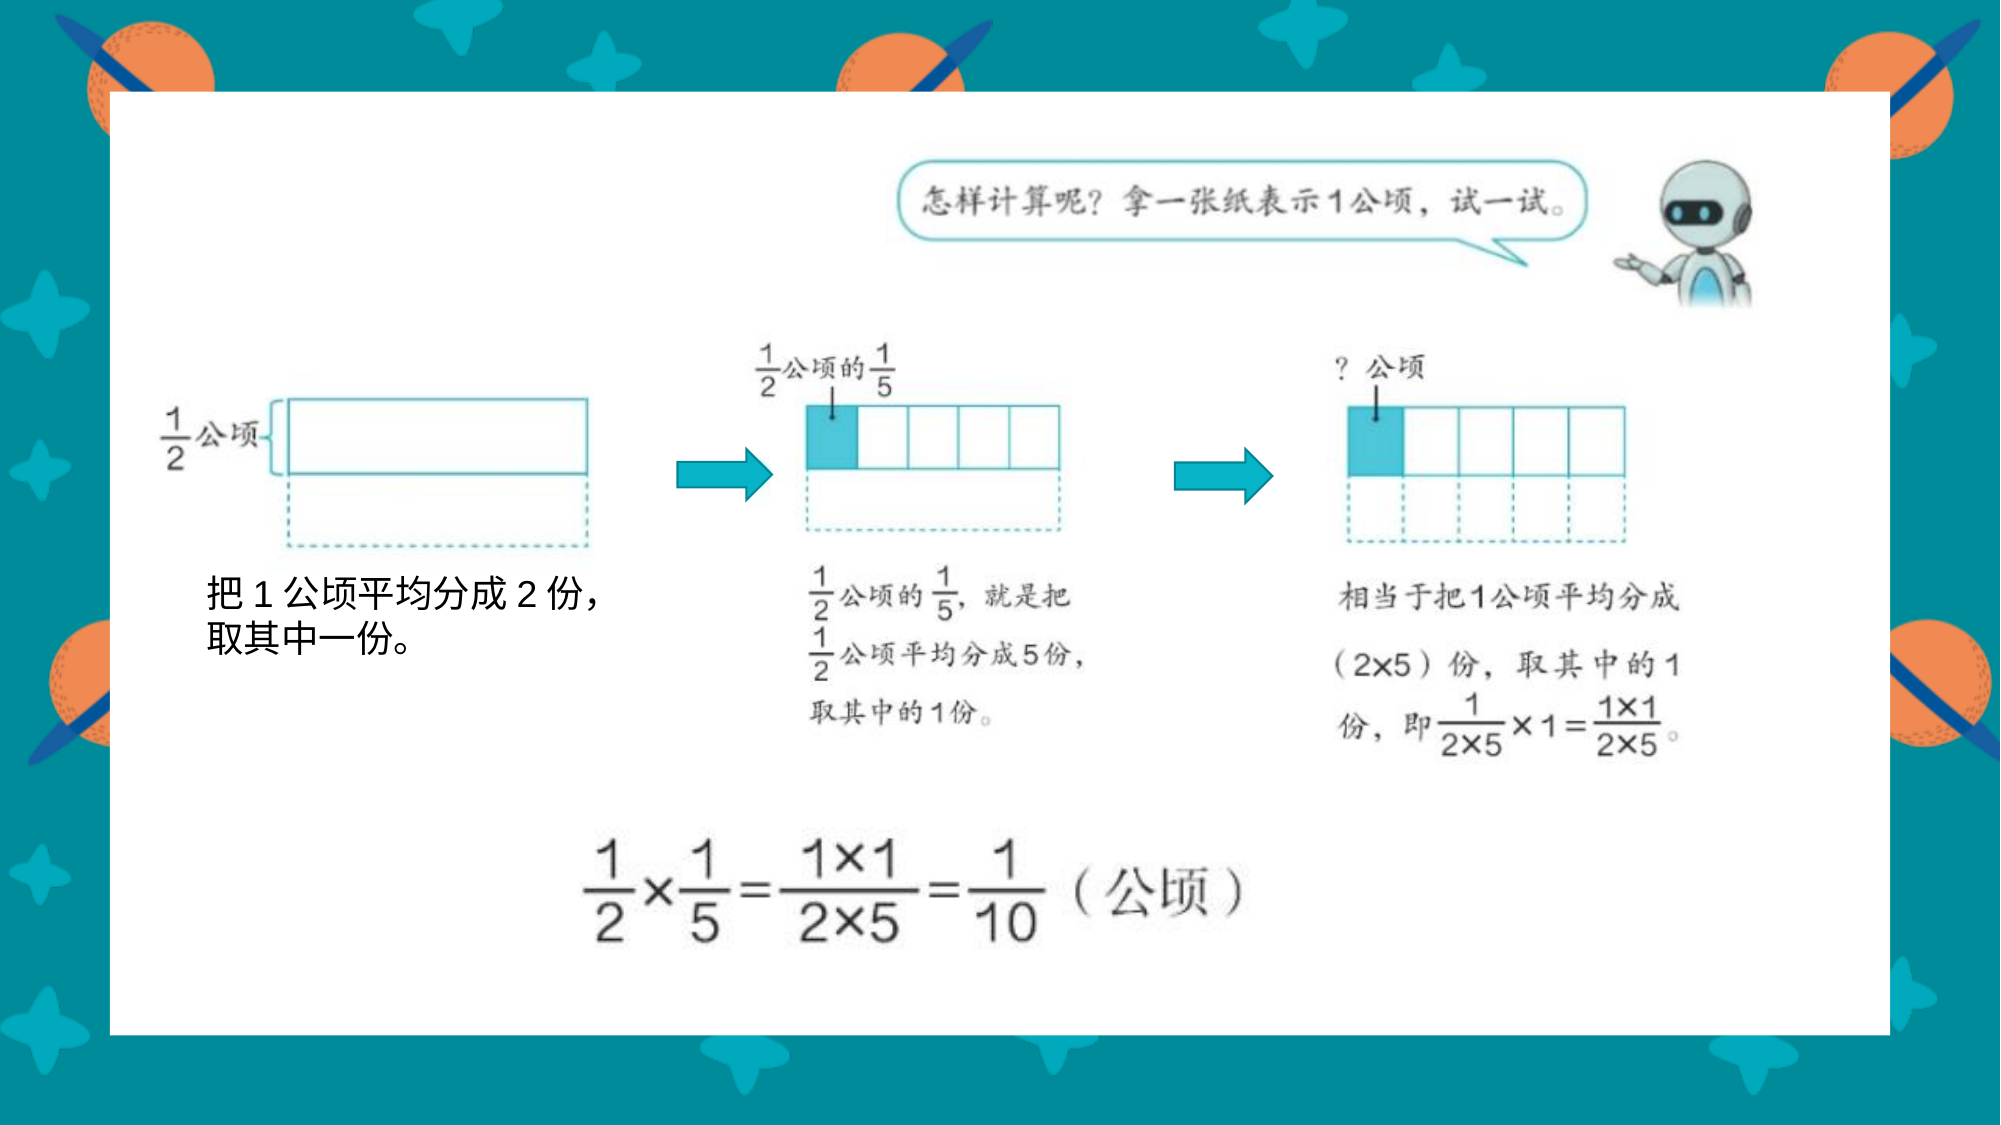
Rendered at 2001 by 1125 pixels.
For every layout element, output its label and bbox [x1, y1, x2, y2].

text_box [676, 446, 746, 503]
picture [0, 0, 2000, 1125]
text_box [1173, 446, 1274, 506]
